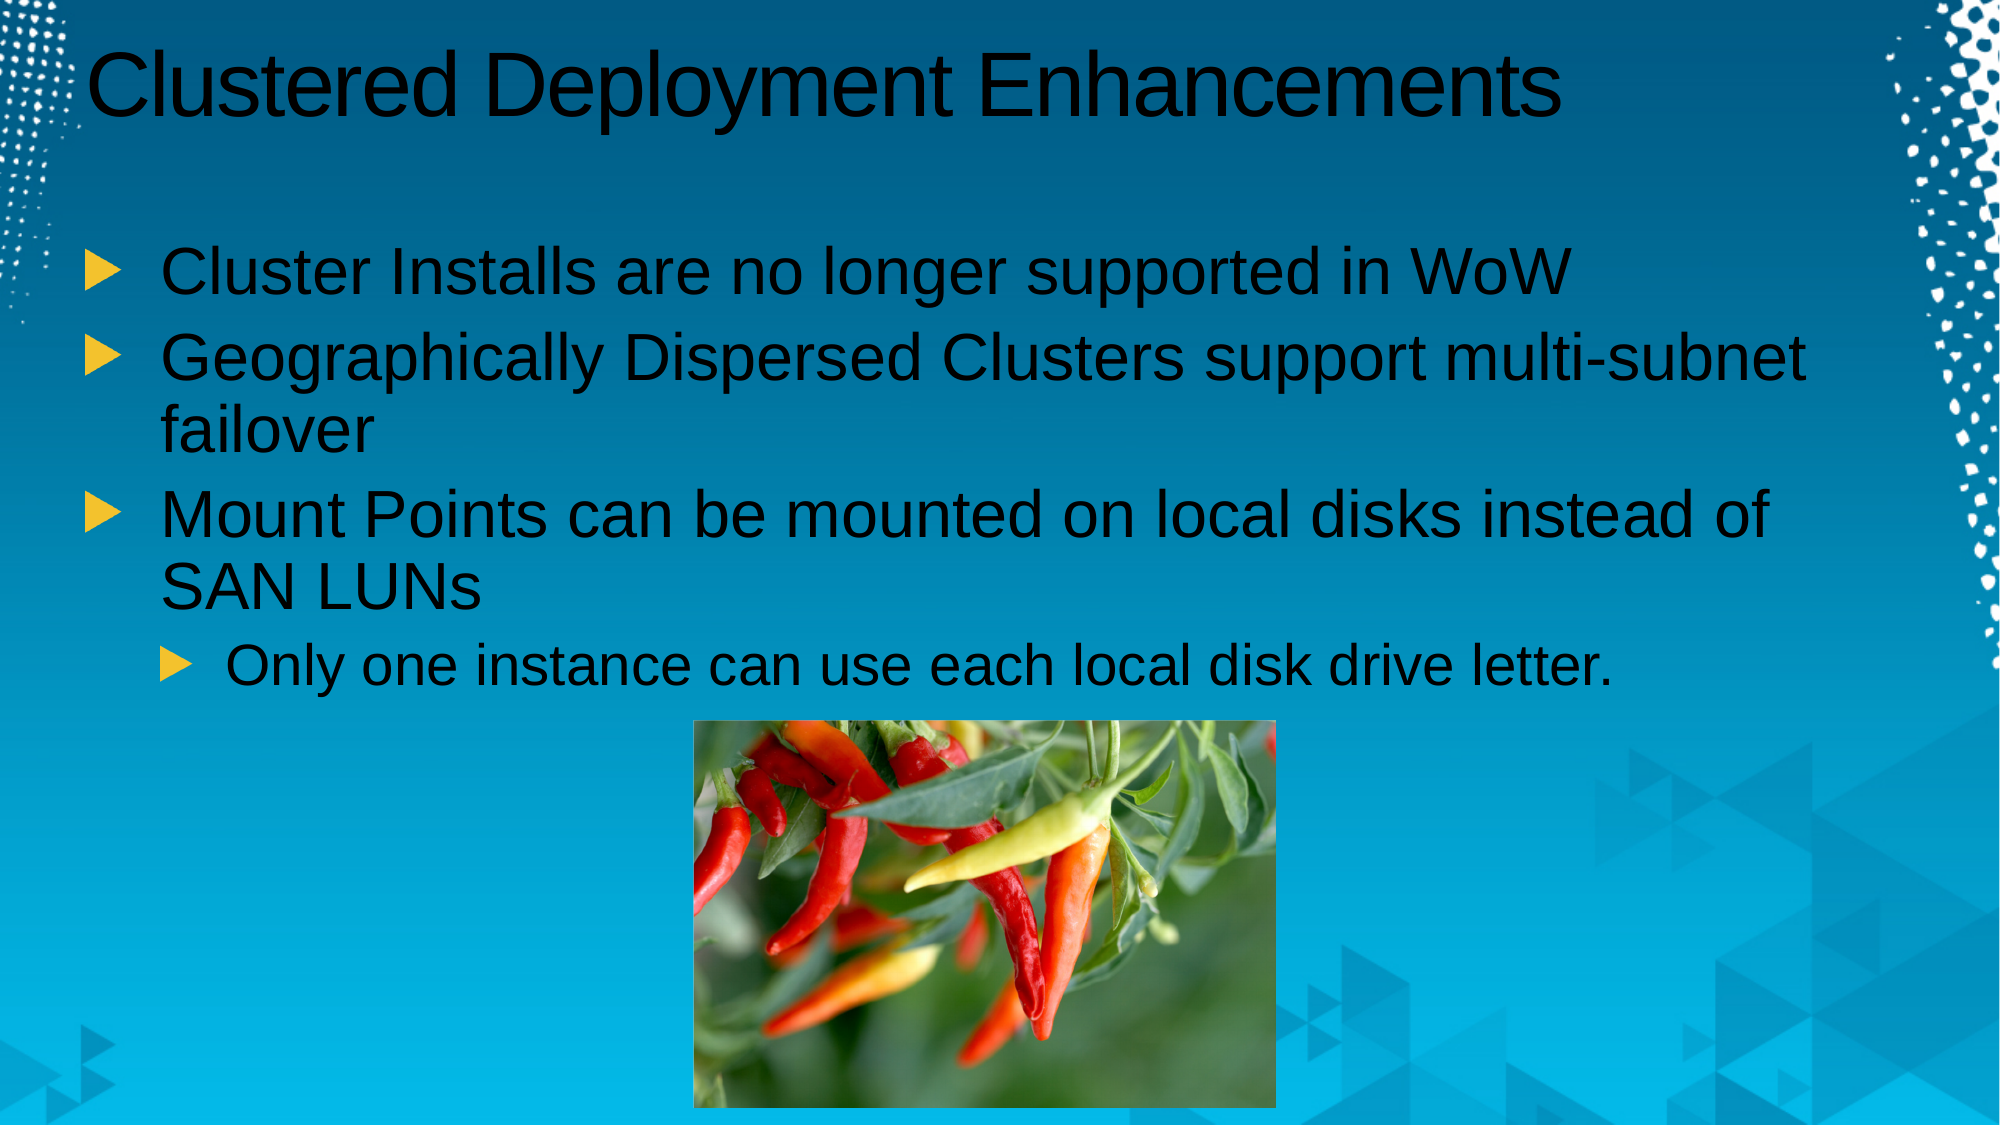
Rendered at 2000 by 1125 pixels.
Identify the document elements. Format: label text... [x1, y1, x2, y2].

picture [1947, 221, 1957, 225]
picture [17, 129, 23, 136]
picture [1975, 493, 1987, 507]
picture [1994, 323, 2000, 330]
picture [38, 74, 45, 80]
picture [1981, 575, 1996, 590]
picture [28, 43, 35, 53]
picture [694, 721, 1275, 1107]
picture [86, 335, 119, 374]
list Cluster Installs are no longer supported in WoW Geographically Dispersed Clusters support multi-subnet failover Mount Points can be mounted on local disks instead of SAN LUNs Only one instance can use each local disk drive letter. [85, 237, 1914, 723]
picture [1039, 655, 1050, 684]
picture [1927, 257, 1935, 271]
picture [27, 57, 34, 66]
picture [1936, 240, 1946, 245]
picture [161, 647, 190, 680]
picture [35, 88, 42, 95]
picture [1943, 370, 1953, 383]
picture [855, 655, 877, 684]
picture [86, 492, 119, 531]
picture [1994, 268, 2000, 283]
picture [1967, 231, 1976, 239]
picture [1952, 118, 1963, 128]
picture [790, 655, 797, 684]
picture [13, 41, 21, 48]
picture [24, 73, 32, 78]
picture [1919, 226, 1928, 238]
picture [884, 655, 909, 684]
picture [1931, 287, 1944, 302]
picture [33, 0, 42, 8]
picture [2, 25, 8, 33]
picture [1945, 31, 1957, 47]
picture [1950, 351, 1962, 361]
picture [824, 655, 836, 684]
picture [1955, 301, 1965, 308]
picture [33, 117, 40, 124]
picture [48, 2, 56, 9]
picture [31, 15, 39, 23]
picture [1982, 393, 1990, 403]
picture [1992, 656, 2000, 669]
picture [1971, 412, 1979, 424]
picture [842, 655, 846, 684]
picture [34, 102, 42, 111]
picture [1975, 542, 1987, 558]
picture [1941, 85, 1954, 96]
picture [17, 27, 23, 34]
picture [30, 28, 38, 37]
picture [1908, 145, 1918, 157]
picture [1950, 398, 1960, 414]
picture [1028, 644, 1032, 684]
picture [998, 655, 1020, 684]
picture [1994, 373, 2000, 383]
picture [966, 655, 993, 684]
picture [1121, 655, 1143, 684]
picture [44, 45, 49, 53]
picture [1945, 271, 1954, 277]
picture [1932, 107, 1940, 114]
picture [1928, 209, 1935, 216]
picture [1965, 464, 1979, 475]
picture [1963, 382, 1970, 392]
picture [44, 31, 52, 39]
picture [46, 17, 54, 24]
picture [1950, 0, 2000, 253]
picture [1984, 525, 1996, 536]
picture [1950, 168, 1959, 178]
picture [1930, 155, 1938, 167]
picture [1985, 628, 1994, 637]
picture [1980, 445, 1988, 454]
picture [11, 55, 18, 63]
picture [1151, 655, 1178, 684]
picture [933, 655, 958, 684]
picture [1984, 342, 1993, 352]
picture [1958, 201, 1968, 206]
picture [56, 48, 63, 55]
picture [1970, 176, 1982, 188]
picture [1939, 190, 1948, 195]
picture [86, 250, 119, 289]
picture [58, 33, 65, 41]
picture [1916, 177, 1928, 186]
picture [1988, 476, 1997, 485]
picture [1941, 320, 1953, 331]
title Clustered Deployment Enhancements [85, 37, 1914, 138]
picture [1975, 311, 1983, 319]
picture [1960, 148, 1973, 158]
picture [1936, 3, 1948, 14]
picture [1983, 291, 1995, 299]
picture [1992, 556, 2000, 571]
picture [1991, 426, 2000, 433]
picture [1967, 514, 1977, 527]
picture [1975, 260, 1987, 271]
picture [11, 70, 17, 78]
picture [1935, 340, 1945, 349]
picture [1960, 484, 1968, 491]
picture [1956, 429, 1970, 446]
picture [1973, 362, 1981, 372]
picture [1963, 334, 1973, 339]
picture [19, 0, 29, 6]
picture [1991, 604, 2000, 621]
picture [1089, 655, 1114, 684]
picture [1956, 251, 1966, 256]
picture [1966, 281, 1974, 291]
picture [1941, 135, 1949, 147]
